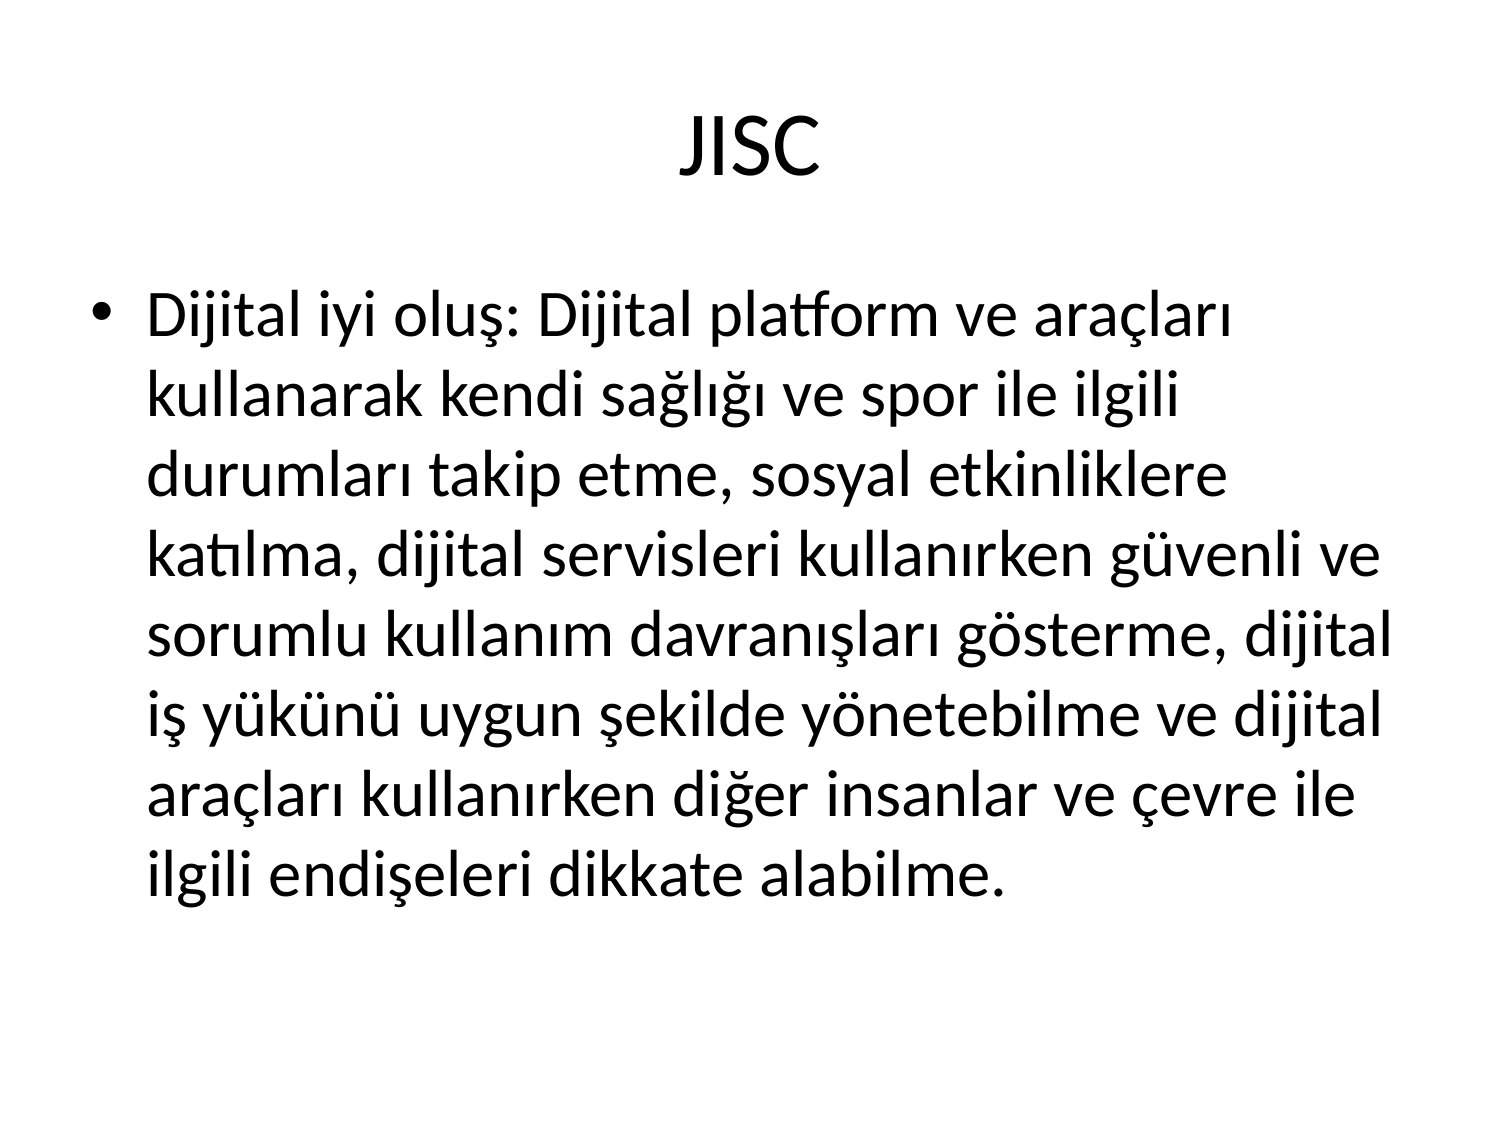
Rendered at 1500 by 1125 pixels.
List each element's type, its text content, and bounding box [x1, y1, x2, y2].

list Dijital iyi oluş: Dijital platform ve araçları kullanarak kendi sağlığı ve spor ile ilgili durumları takip etme, sosyal etkinliklere katılma, dijital servisleri kullanırken güvenli ve sorumlu kullanım davranışları gösterme, dijital iş yükünü uygun şekilde yönetebilme ve dijital araçları kullanırken diğer insanlar ve çevre ile ilgili endişeleri dikkate alabilme. [75, 262, 1425, 1005]
title JISC [75, 45, 1425, 233]
